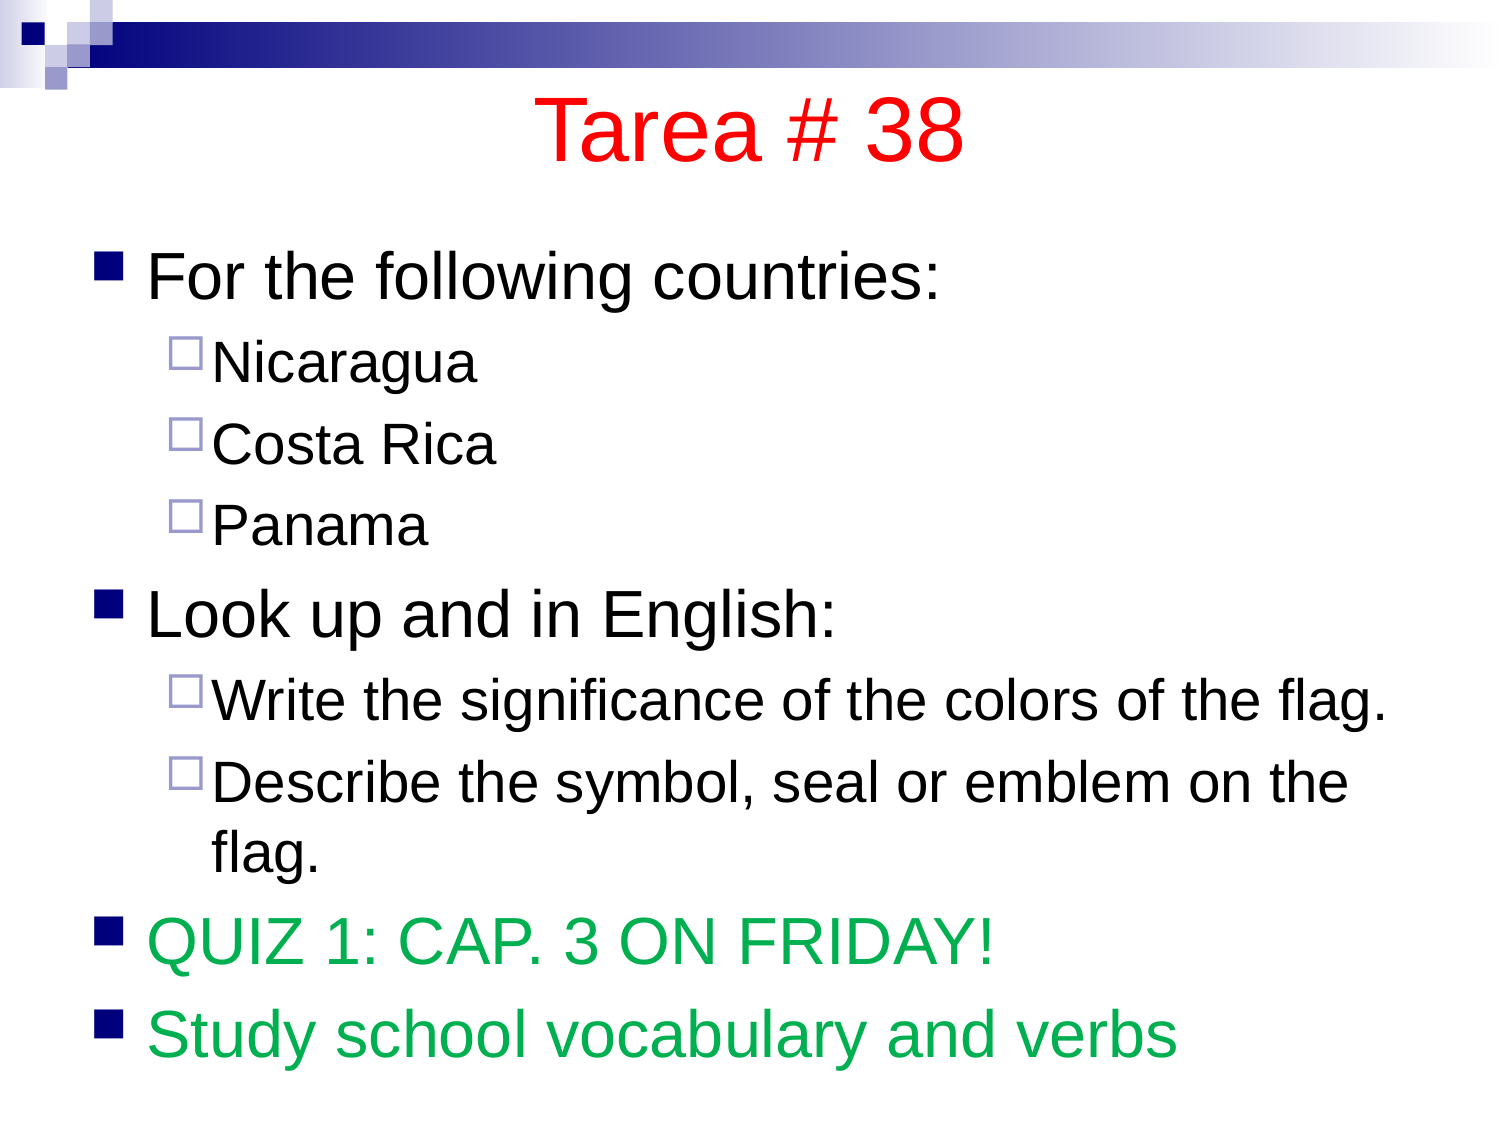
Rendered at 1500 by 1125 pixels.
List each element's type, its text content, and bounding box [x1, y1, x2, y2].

list For the following countries: Nicaragua Costa Rica Panama Look up and in English: Write the significance of the colors of the flag. Describe the symbol, seal or emblem on the flag. QUIZ 1: CAP. 3 ON FRIDAY! Study school vocabulary and verbs [75, 224, 1425, 863]
title Tarea # 38 [75, 12, 1425, 224]
